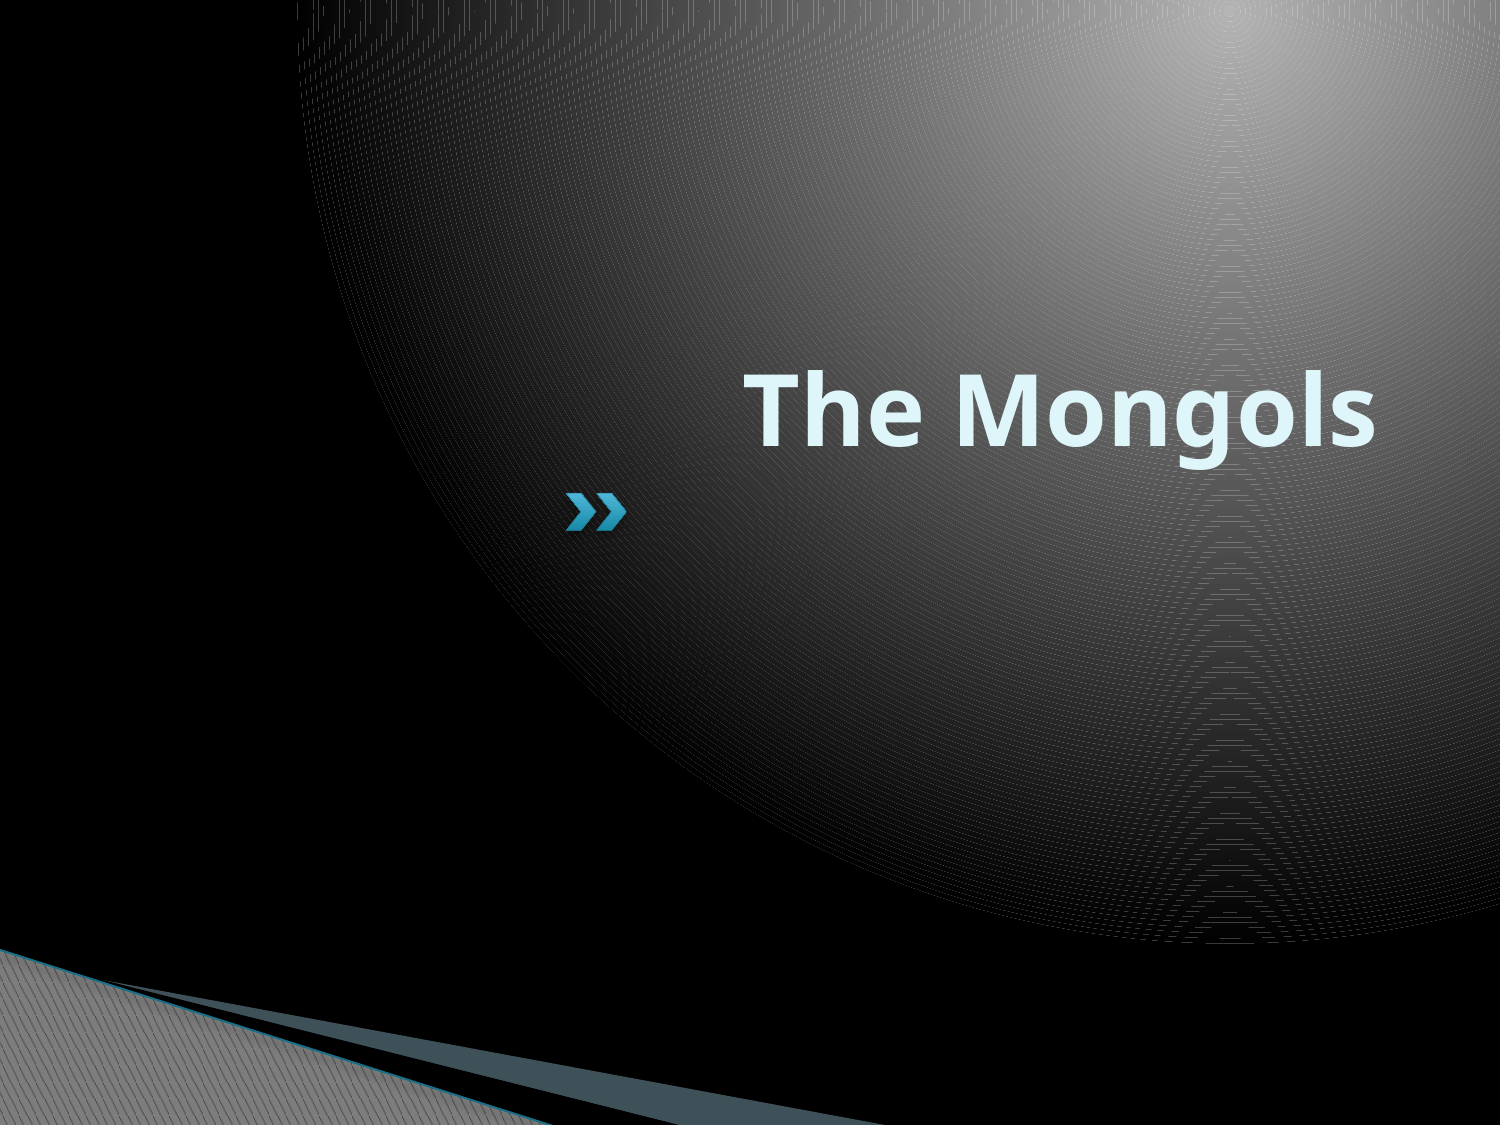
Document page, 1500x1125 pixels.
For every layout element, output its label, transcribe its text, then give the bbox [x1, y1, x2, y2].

picture [0, 952, 543, 1125]
title The Mongols [118, 173, 1394, 474]
